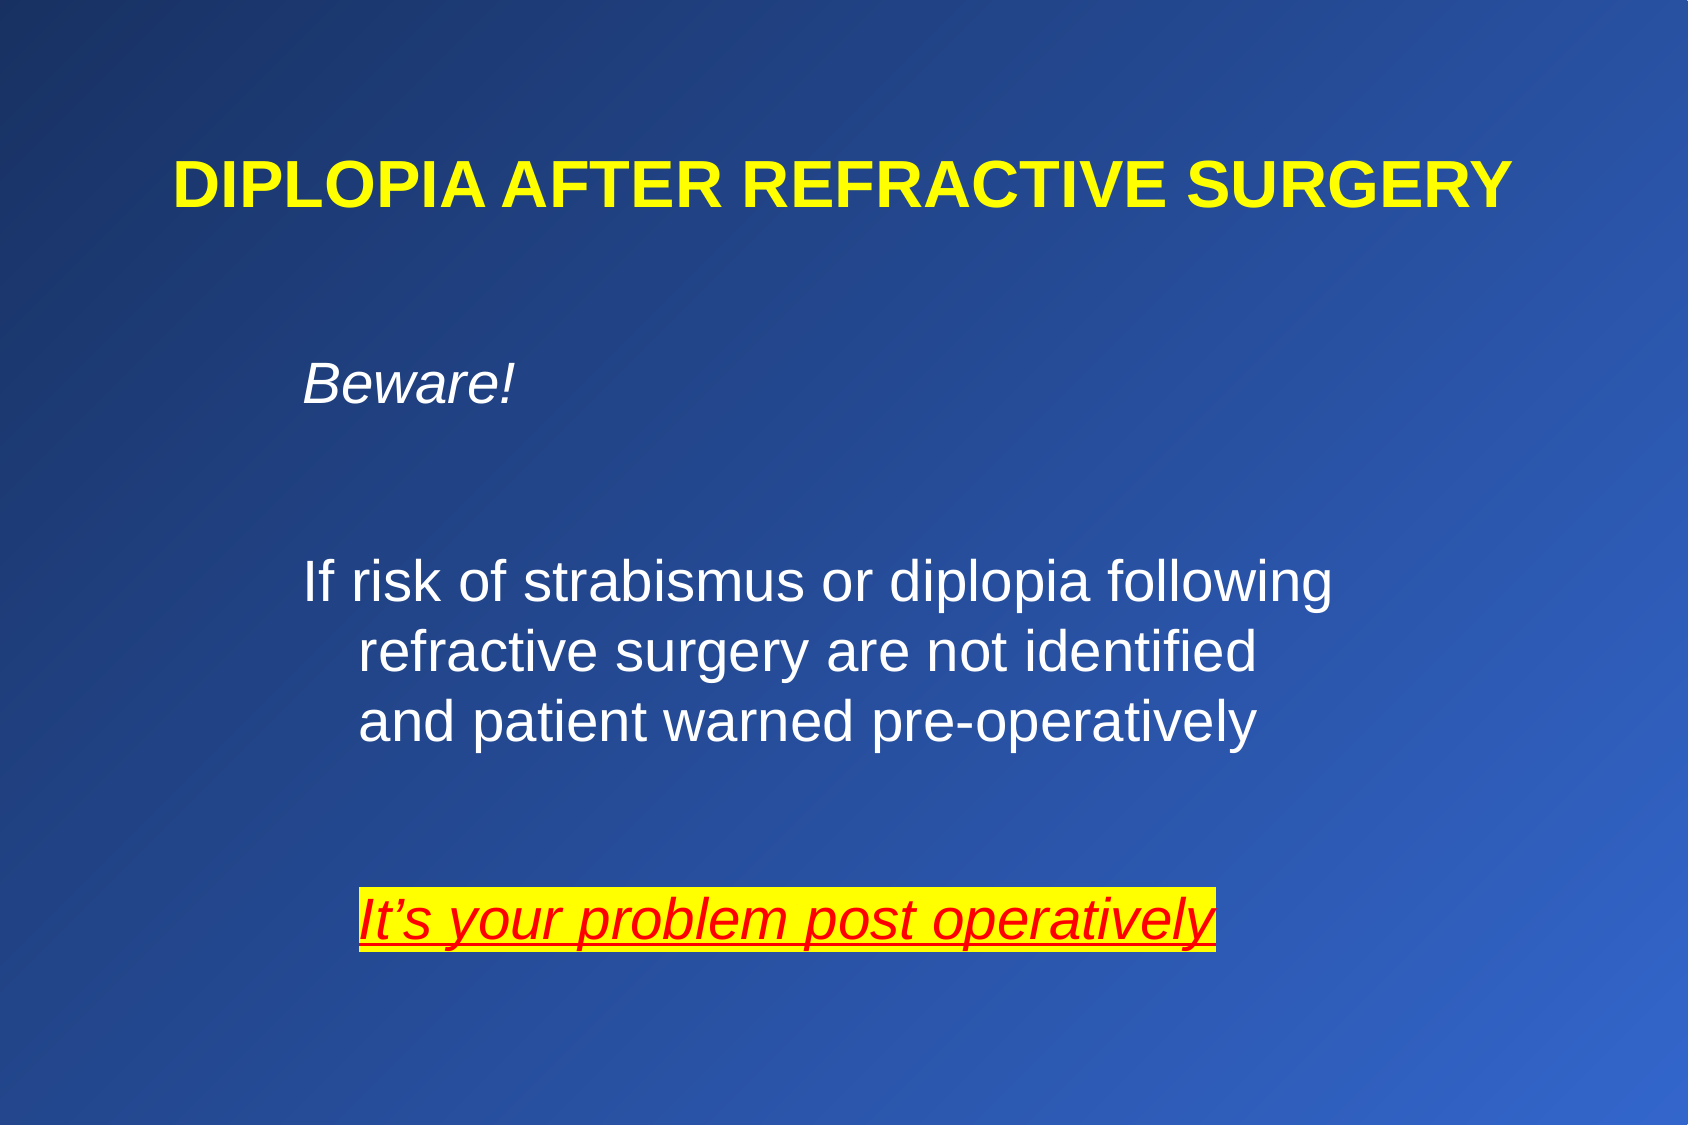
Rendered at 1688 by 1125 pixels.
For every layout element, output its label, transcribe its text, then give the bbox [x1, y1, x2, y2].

list Beware! If risk of strabismus or diplopia following refractive surgery are not identified and patient warned pre-operatively It’s your problem post operatively [287, 337, 1374, 1025]
title DIPLOPIA AFTER REFRACTIVE SURGERY [126, 87, 1561, 275]
